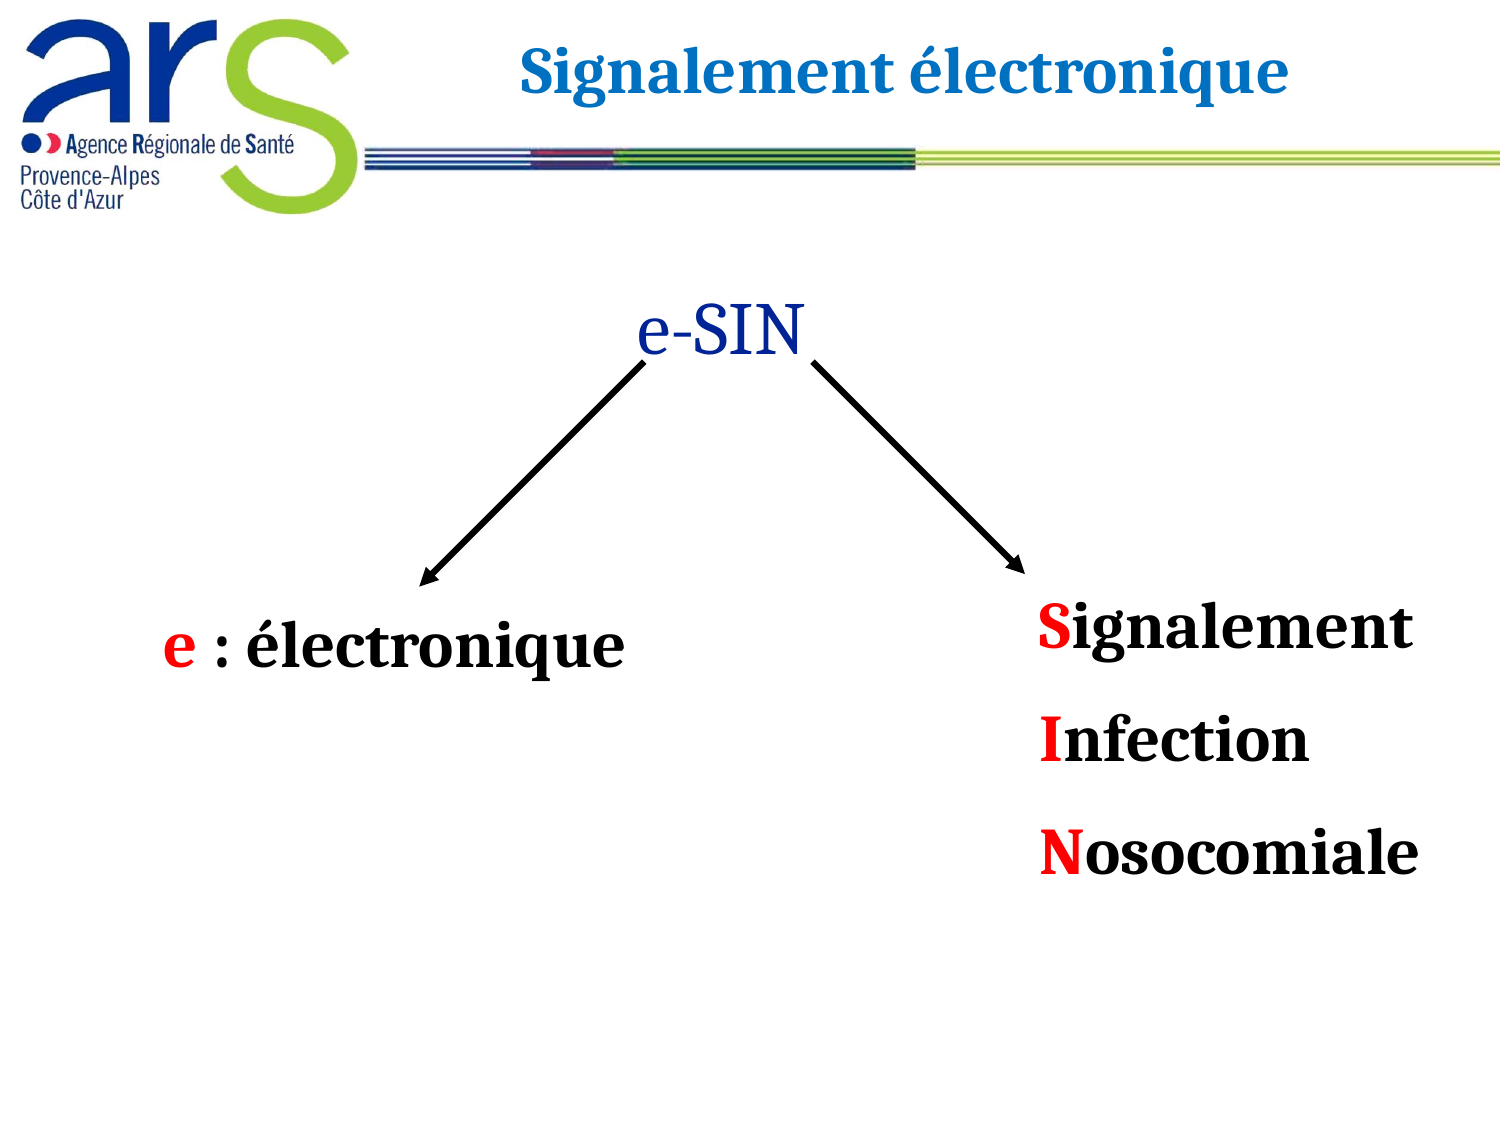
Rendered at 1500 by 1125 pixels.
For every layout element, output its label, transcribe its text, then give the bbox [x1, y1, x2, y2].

text_box [419, 361, 645, 587]
text_box Signalement électronique [339, 19, 1474, 114]
text_box Signalement Infection Nosocomiale [1025, 574, 1500, 896]
text_box e : électronique [149, 593, 643, 689]
text_box e-SIN [53, 271, 1391, 377]
text_box [811, 361, 1025, 575]
picture [0, 0, 1500, 216]
